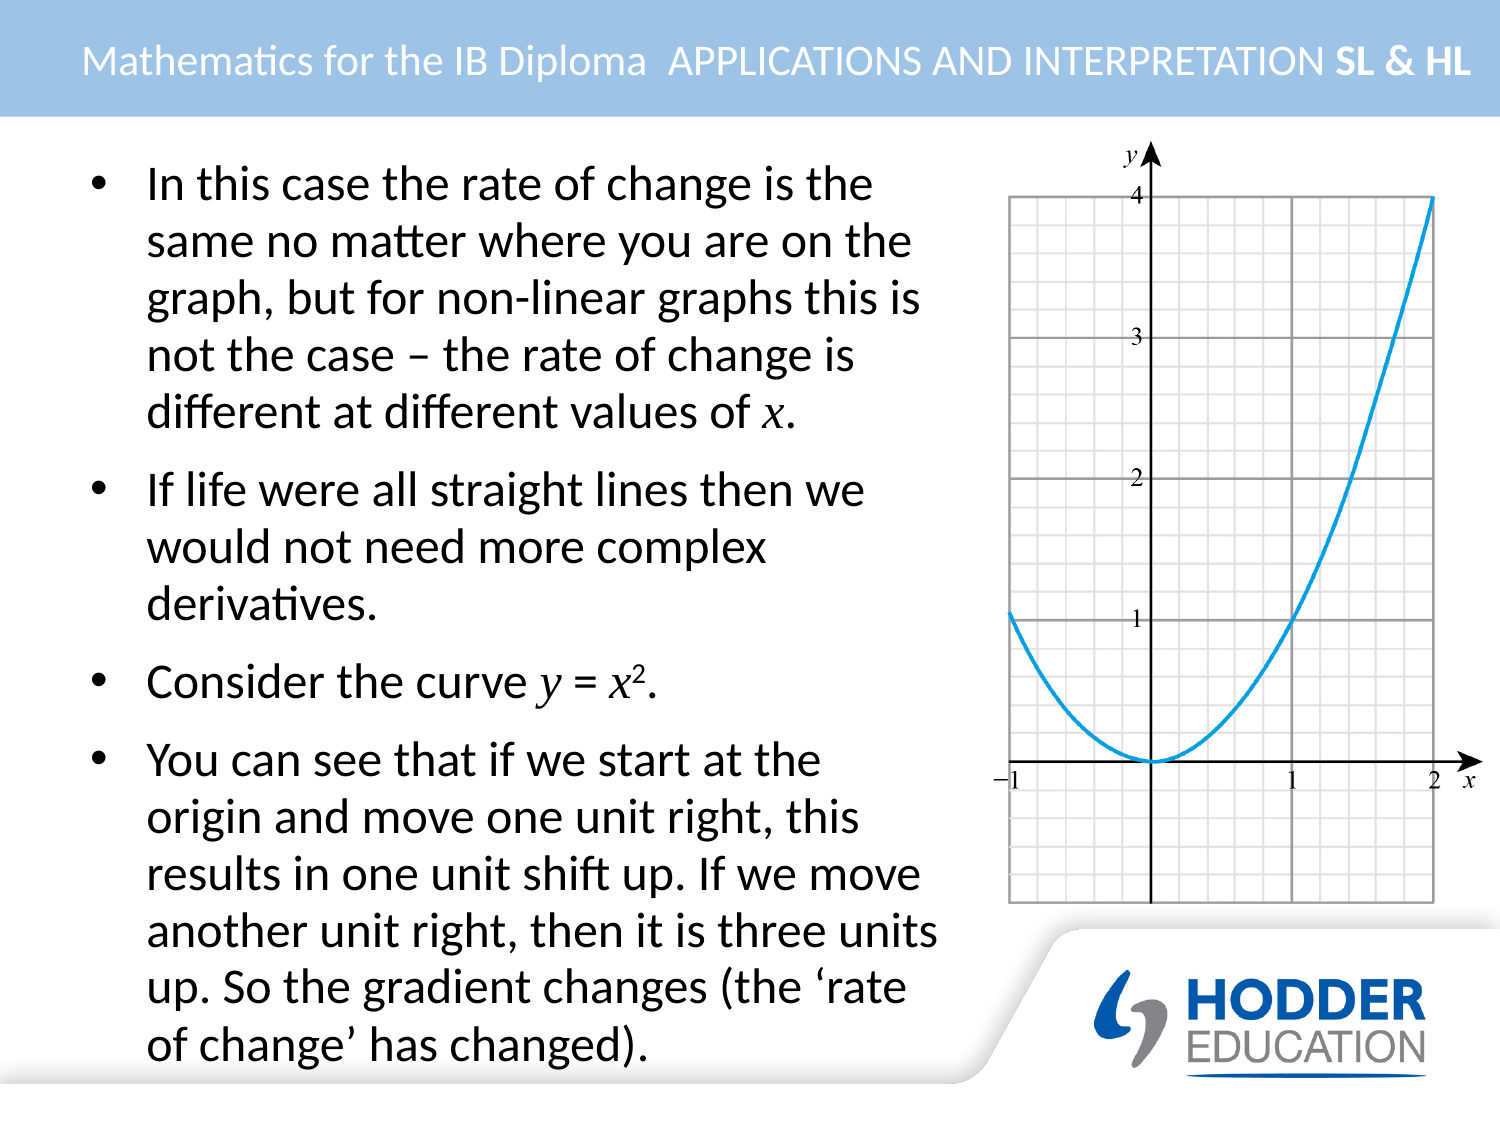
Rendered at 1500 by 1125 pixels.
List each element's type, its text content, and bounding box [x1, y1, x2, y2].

text_box Mathematics for the IB Diploma APPLICATIONS AND INTERPRETATION SL & HL [0, 0, 1500, 118]
text_box In this case the rate of change is the same no matter where you are on the graph, but for non-linear graphs this is not the case – the rate of change is different at different values of x. If life were all straight lines then we would not need more complex derivatives. Consider the curve y = x2. You can see that if we start at the origin and move one unit right, this results in one unit shift up. If we move another unit right, then it is three units up. So the gradient changes (the ‘rate of change’ has changed). [75, 147, 956, 893]
picture [993, 140, 1483, 904]
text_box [0, 893, 1500, 1125]
